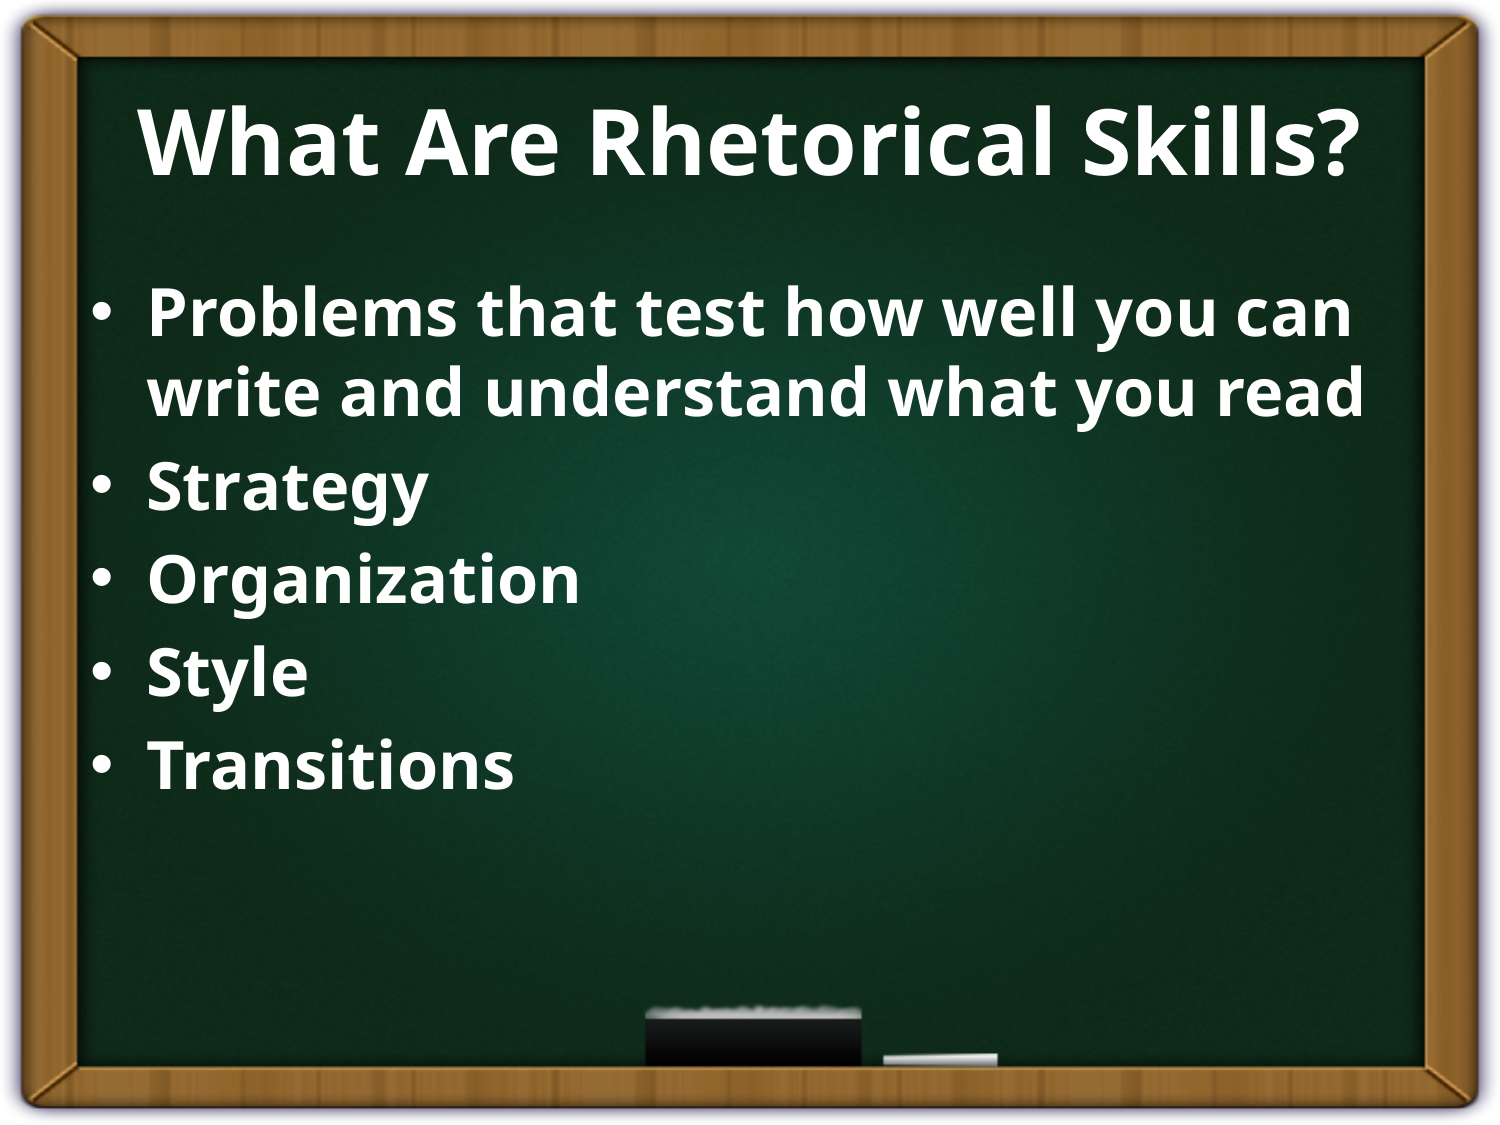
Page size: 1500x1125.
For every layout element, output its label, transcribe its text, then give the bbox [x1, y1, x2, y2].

title What Are Rhetorical Skills? [75, 45, 1425, 233]
list Problems that test how well you can write and understand what you read Strategy Organization Style Transitions [75, 262, 1425, 1005]
picture [0, 0, 1500, 1125]
